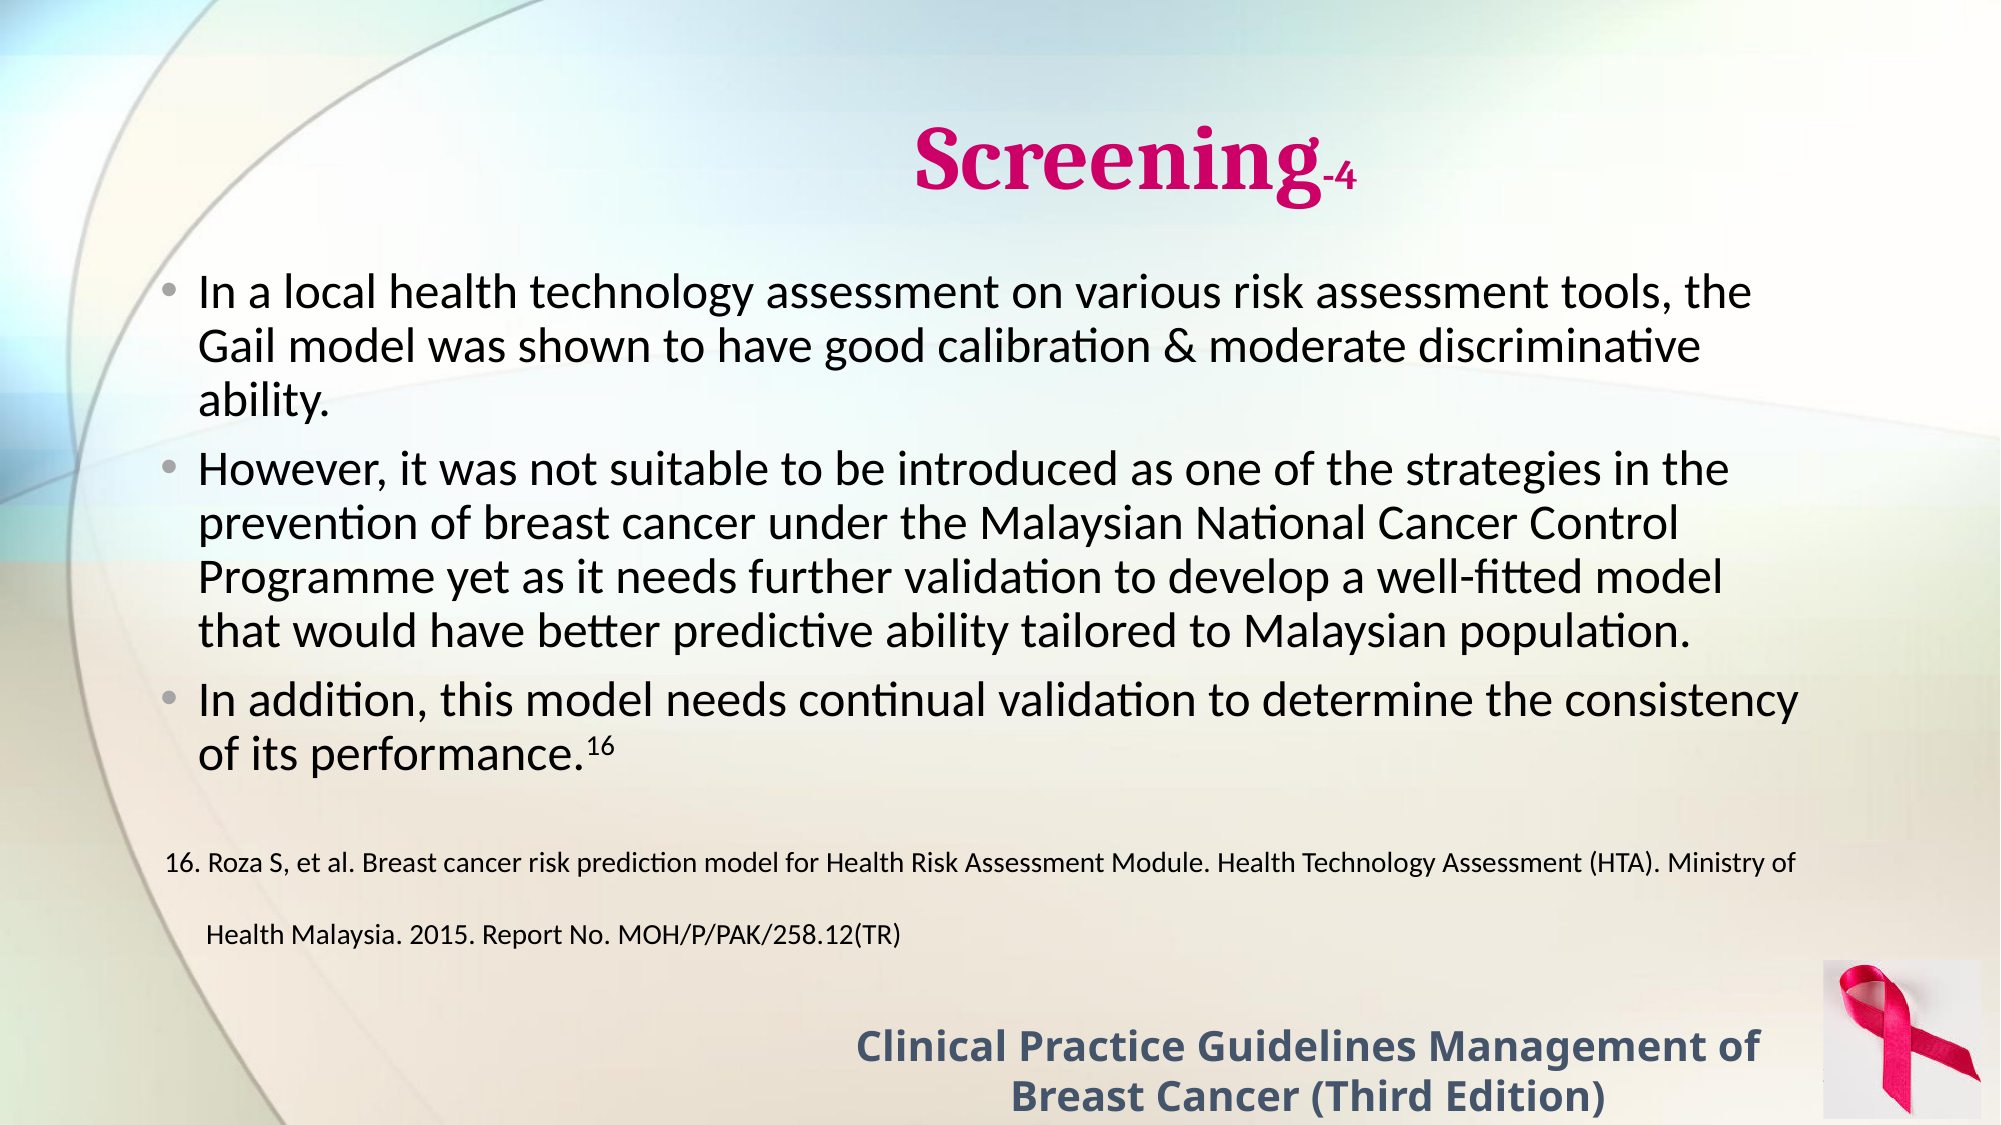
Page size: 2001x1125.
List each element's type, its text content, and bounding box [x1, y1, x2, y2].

title Screening-4 [381, 43, 1894, 262]
list In a local health technology assessment on various risk assessment tools, the Gail model was shown to have good calibration & moderate discriminative ability. However, it was not suitable to be introduced as one of the strategies in the prevention of breast cancer under the Malaysian National Cancer Control Programme yet as it needs further validation to develop a well-fitted model that would have better predictive ability tailored to Malaysian population. In addition, this model needs continual validation to determine the consistency of its performance.16 16. Roza S, et al. Breast cancer risk prediction model for Health Risk Assessment Module. Health Technology Assessment (HTA). Ministry of Health Malaysia. 2015. Report No. MOH/P/PAK/258.12(TR) [145, 257, 1824, 987]
picture [0, 0, 2001, 1125]
text_box Clinical Practice Guidelines Management of Breast Cancer (Third Edition) [792, 1011, 1824, 1125]
